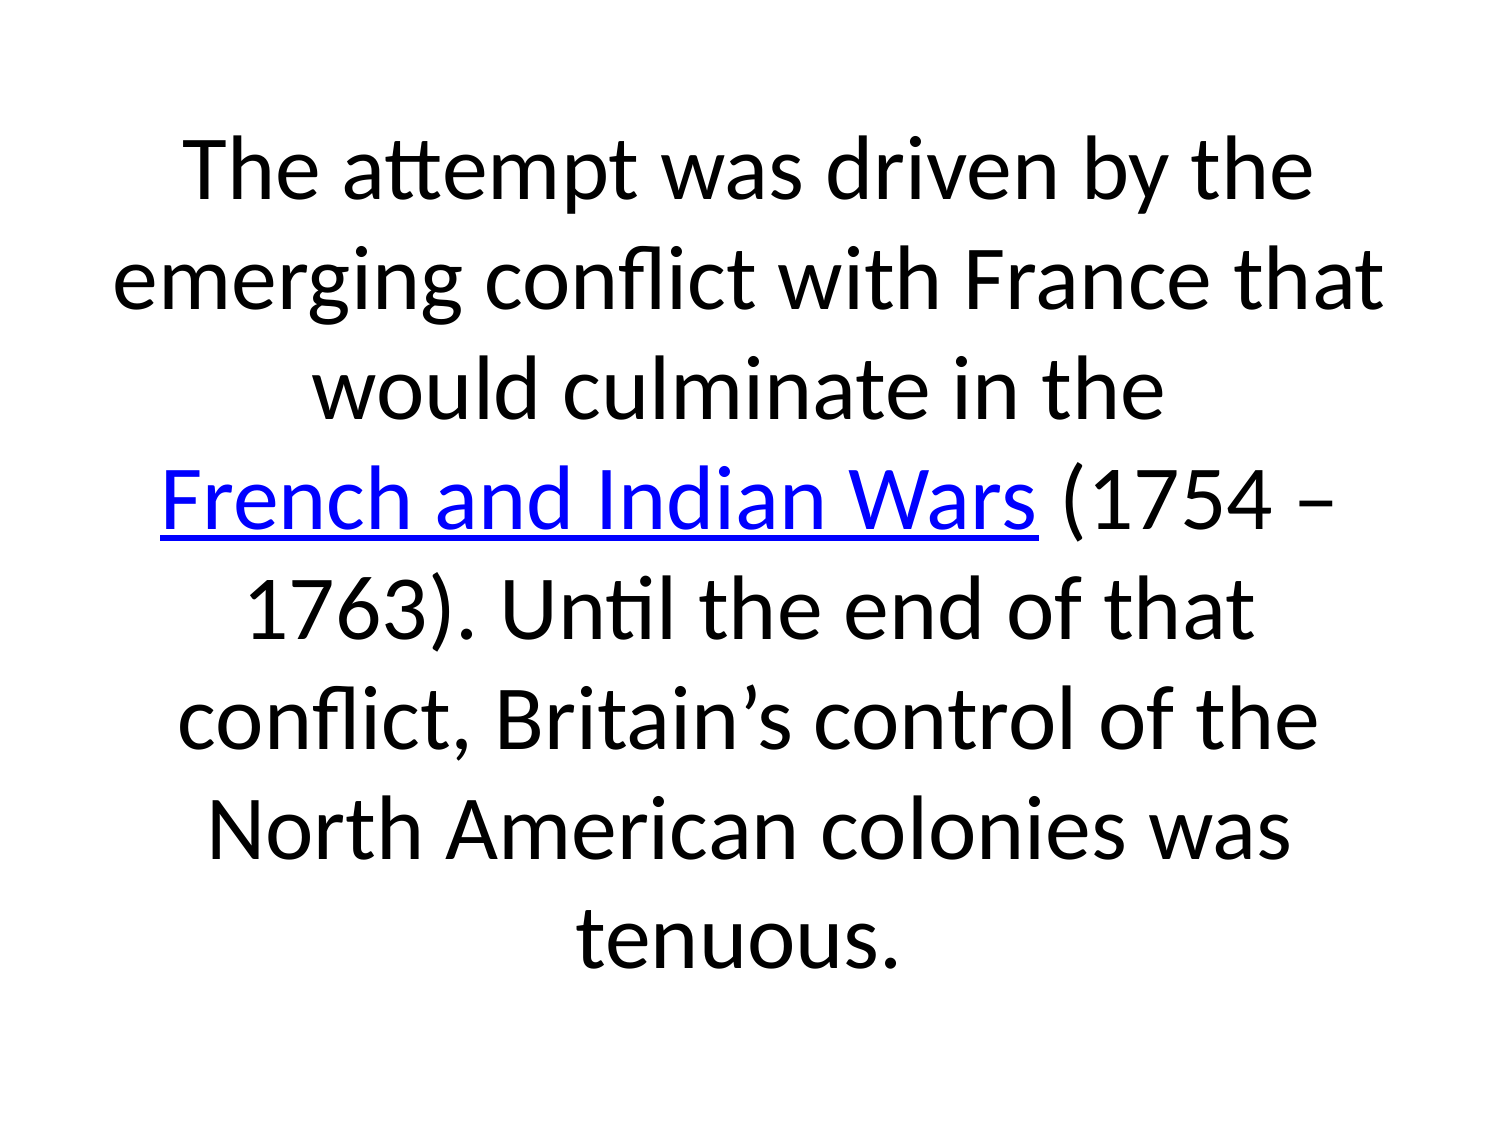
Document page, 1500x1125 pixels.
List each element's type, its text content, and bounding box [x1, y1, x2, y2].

title The attempt was driven by the emerging conflict with France that would culminate in the French and Indian Wars (1754 – 1763). Until the end of that conflict, Britain’s control of the North American colonies was tenuous. [74, 44, 1426, 1051]
